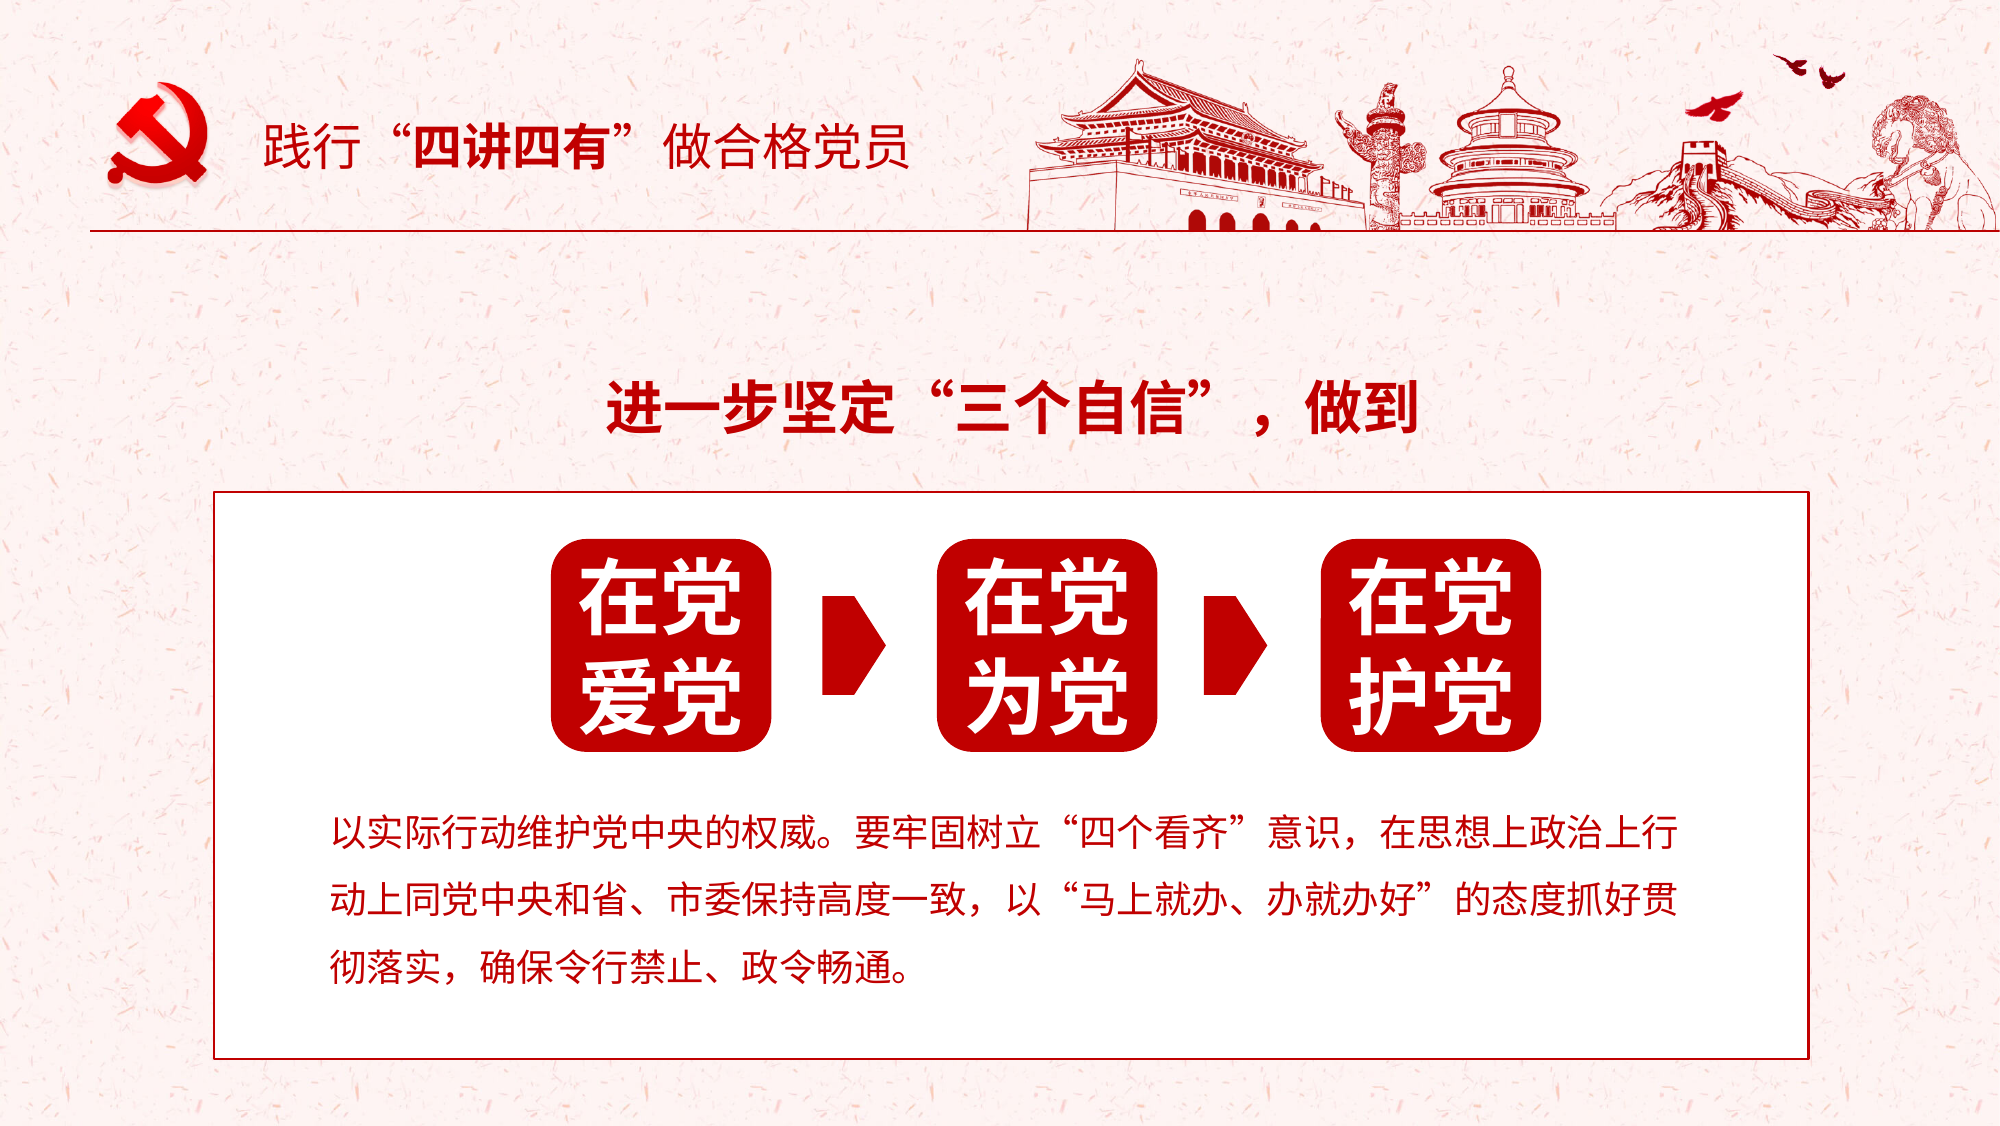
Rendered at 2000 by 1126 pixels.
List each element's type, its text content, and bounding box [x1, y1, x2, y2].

text_box [213, 491, 1809, 1059]
text_box 进一步坚定“三个自信”，做到 [530, 377, 1496, 436]
text_box 以实际行动维护党中央的权威。要牢固树立“四个看齐”意识，在思想上政治上行动上同党中央和省、市委保持高度一致，以“马上就办、办就办好”的态度抓好贯彻落实，确保令行禁止、政令畅通。 [314, 808, 1714, 967]
list 践行“四讲四有”做合格党员 [247, 78, 1035, 173]
text_box [822, 596, 886, 695]
text_box [1203, 596, 1268, 695]
text_box 在党爱党 [550, 538, 772, 752]
picture [0, 0, 2000, 1126]
text_box 在党为党 [936, 538, 1158, 752]
text_box 在党护党 [1320, 538, 1542, 752]
